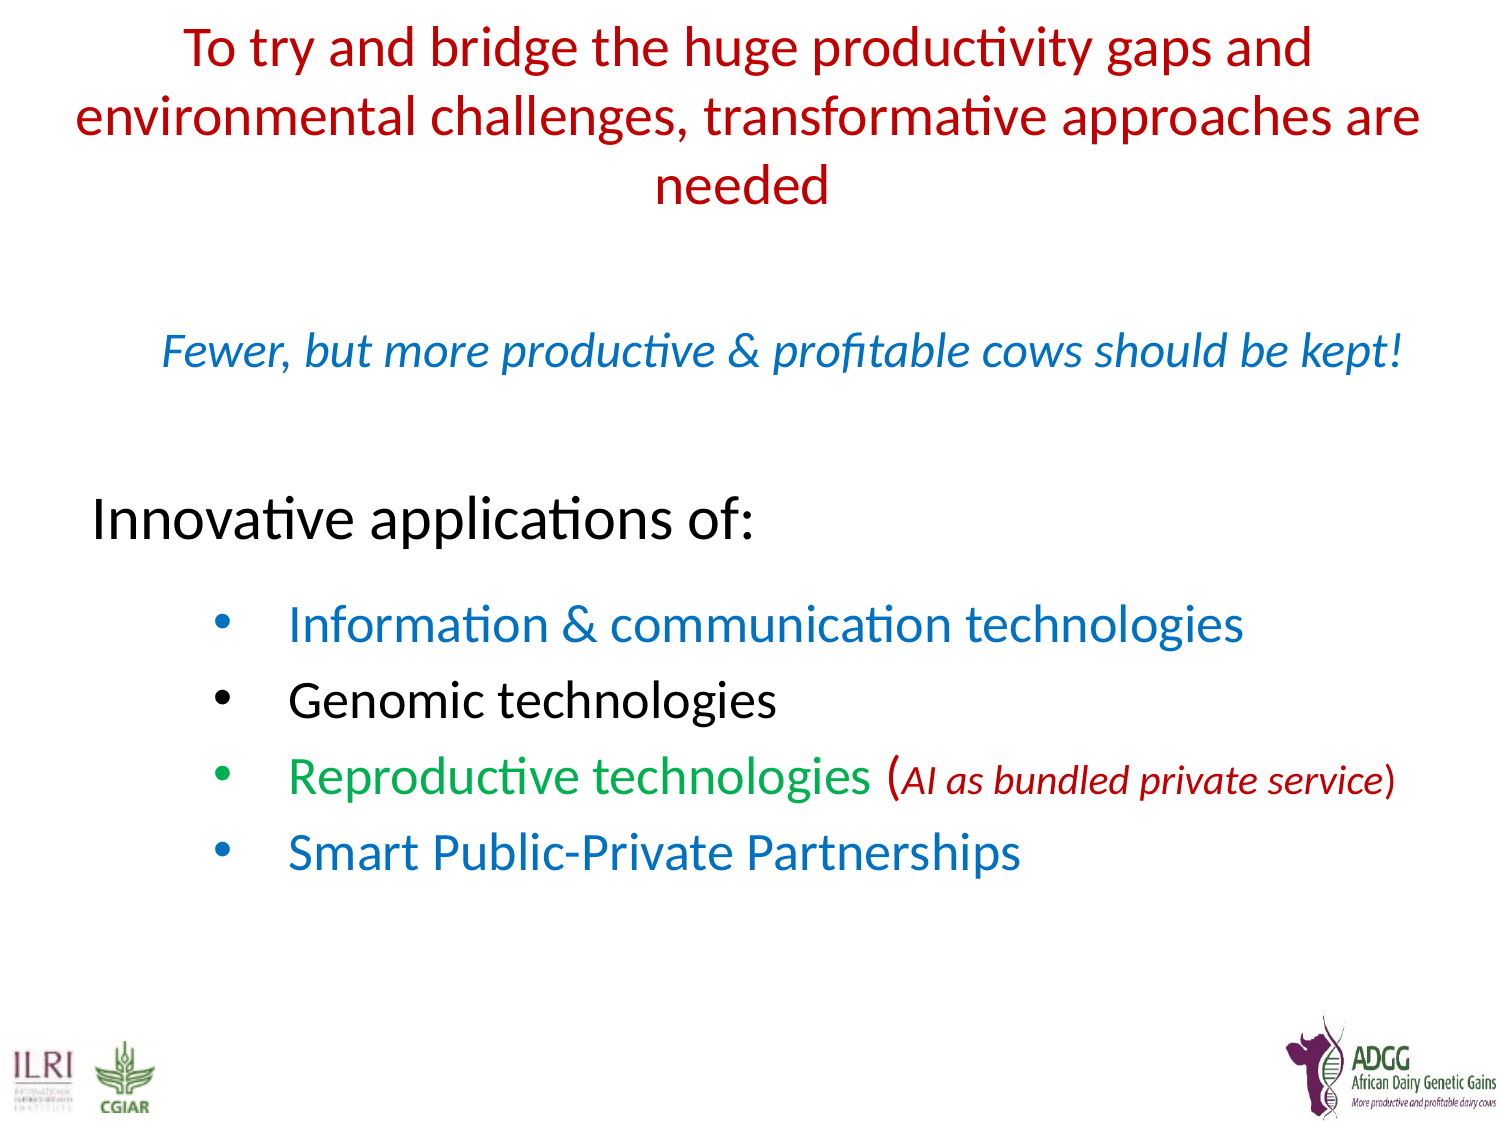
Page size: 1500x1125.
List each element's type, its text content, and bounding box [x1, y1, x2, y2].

picture [94, 1041, 155, 1113]
picture [12, 1049, 74, 1113]
title To try and bridge the huge productivity gaps and environmental challenges, transformative approaches are needed [5, 0, 1494, 225]
list Fewer, but more productive & profitable cows should be kept! Innovative applications of: Information & communication technologies Genomic technologies Reproductive technologies (AI as bundled private service) Smart Public-Private Partnerships [76, 249, 1490, 975]
picture [1285, 1010, 1496, 1121]
